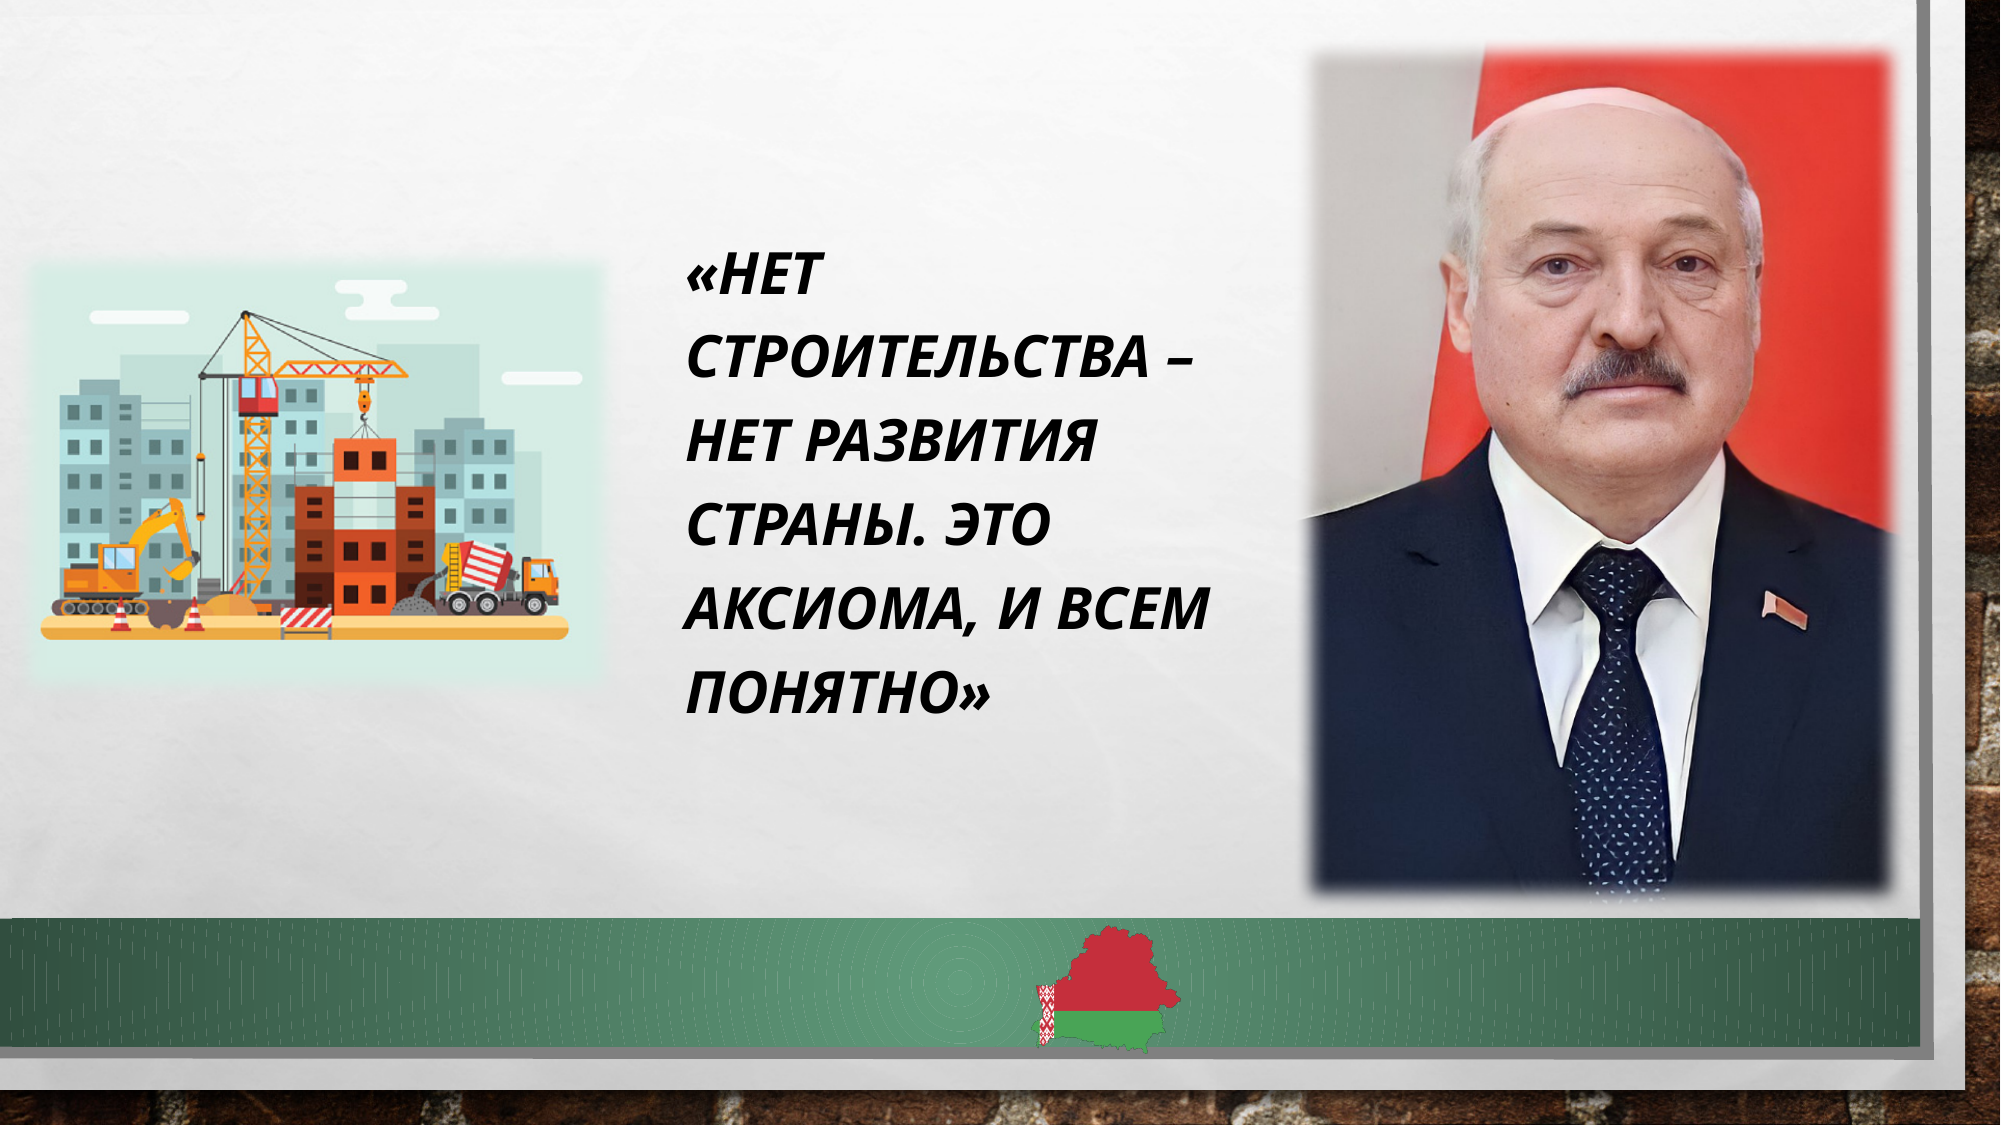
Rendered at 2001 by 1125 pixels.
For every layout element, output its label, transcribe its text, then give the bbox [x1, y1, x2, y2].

list «нет строительства – нет развития страны. Это аксиома, и всем понятно» [670, 62, 1294, 885]
picture [11, 244, 622, 703]
picture [0, 0, 2000, 1125]
picture [1031, 924, 1181, 1055]
picture [1294, 36, 1908, 911]
